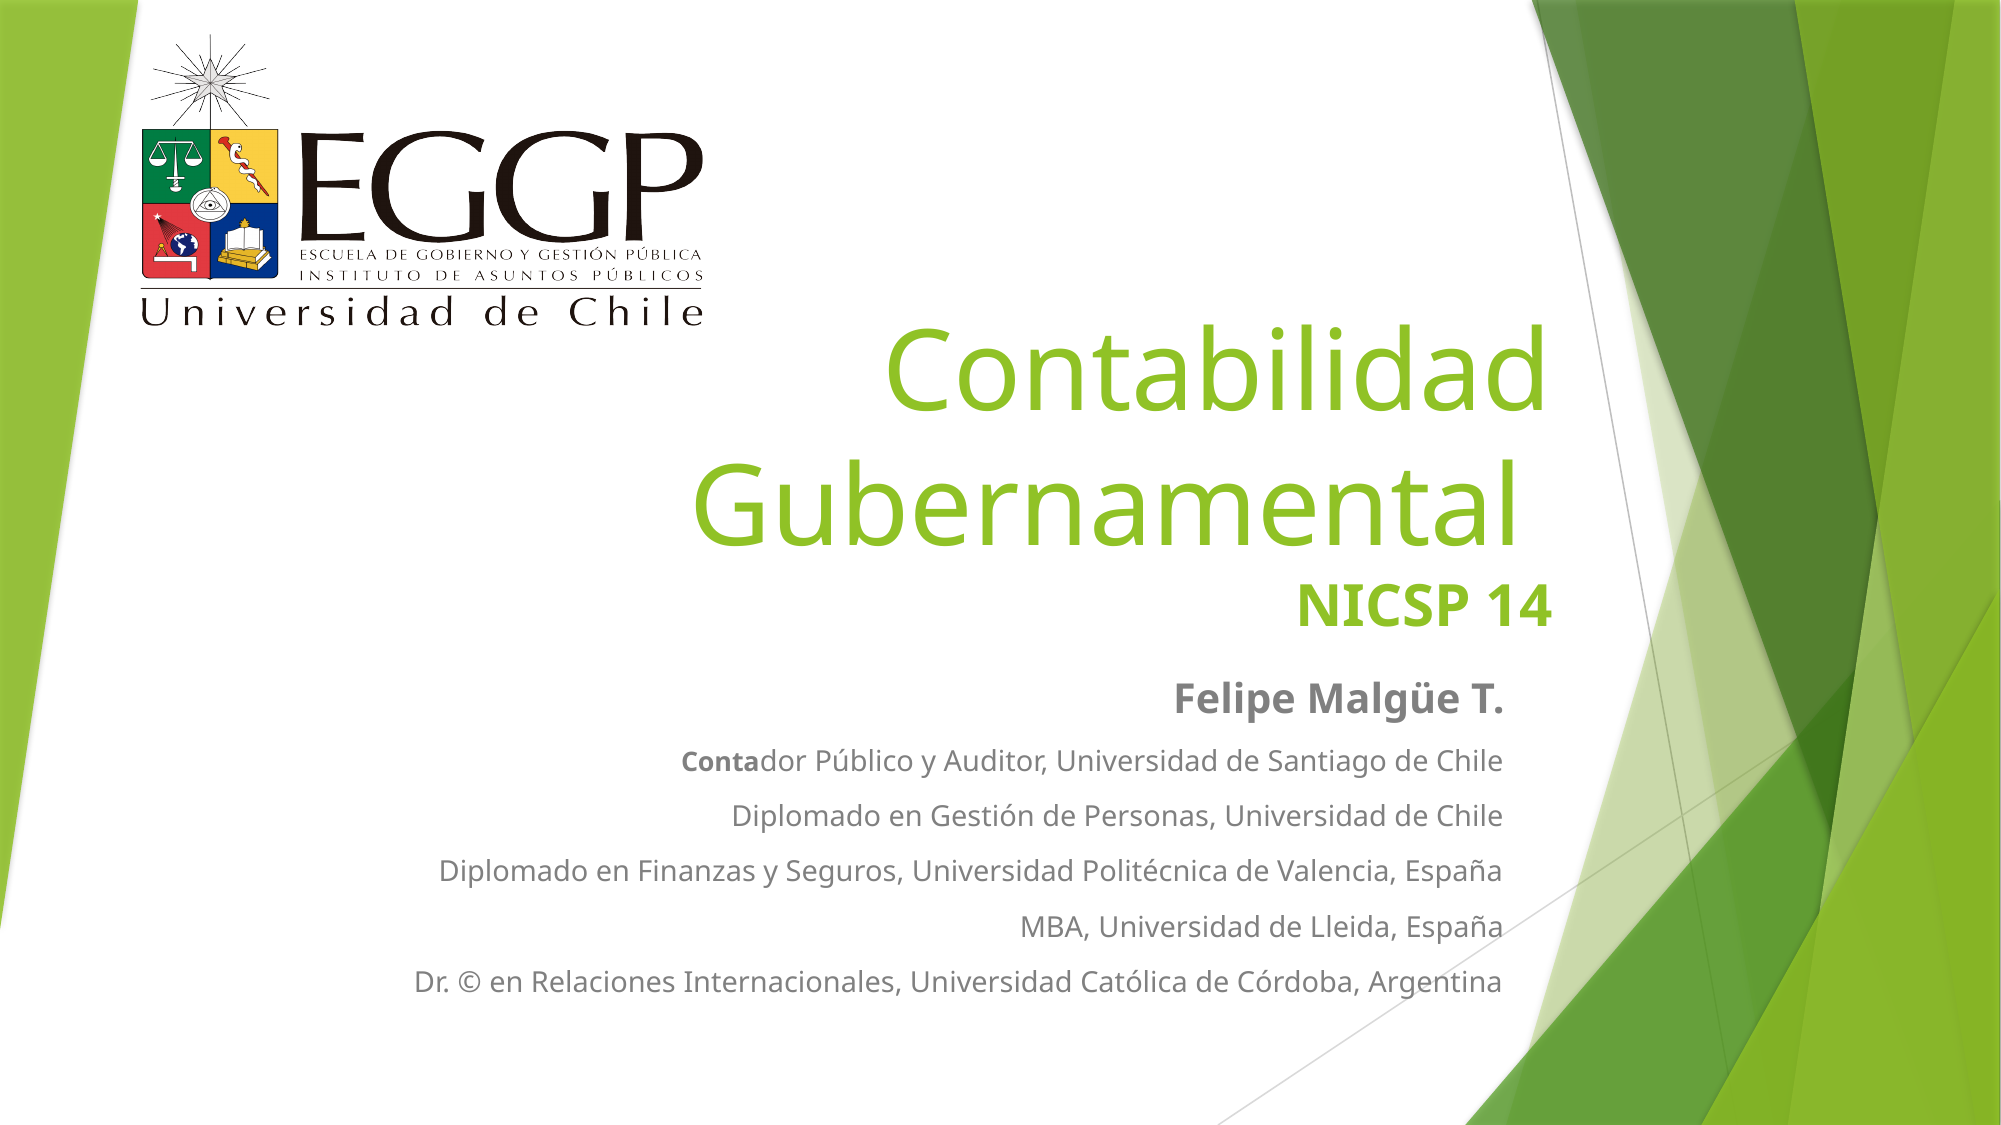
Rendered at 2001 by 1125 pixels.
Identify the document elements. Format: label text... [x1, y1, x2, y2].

picture [112, 8, 730, 352]
title Contabilidad Gubernamental NICSP 14 [397, 582, 1568, 646]
subtitle Felipe Malgüe T. Contador Público y Auditor, Universidad de Santiago de Chile Diplomado en Gestión de Personas, Universidad de Chile Diplomado en Finanzas y Seguros, Universidad Politécnica de Valencia, España MBA, Universidad de Lleida, España Dr. © en Relaciones Internacionales, Universidad Católica de Córdoba, Argentina [247, 664, 1520, 1006]
